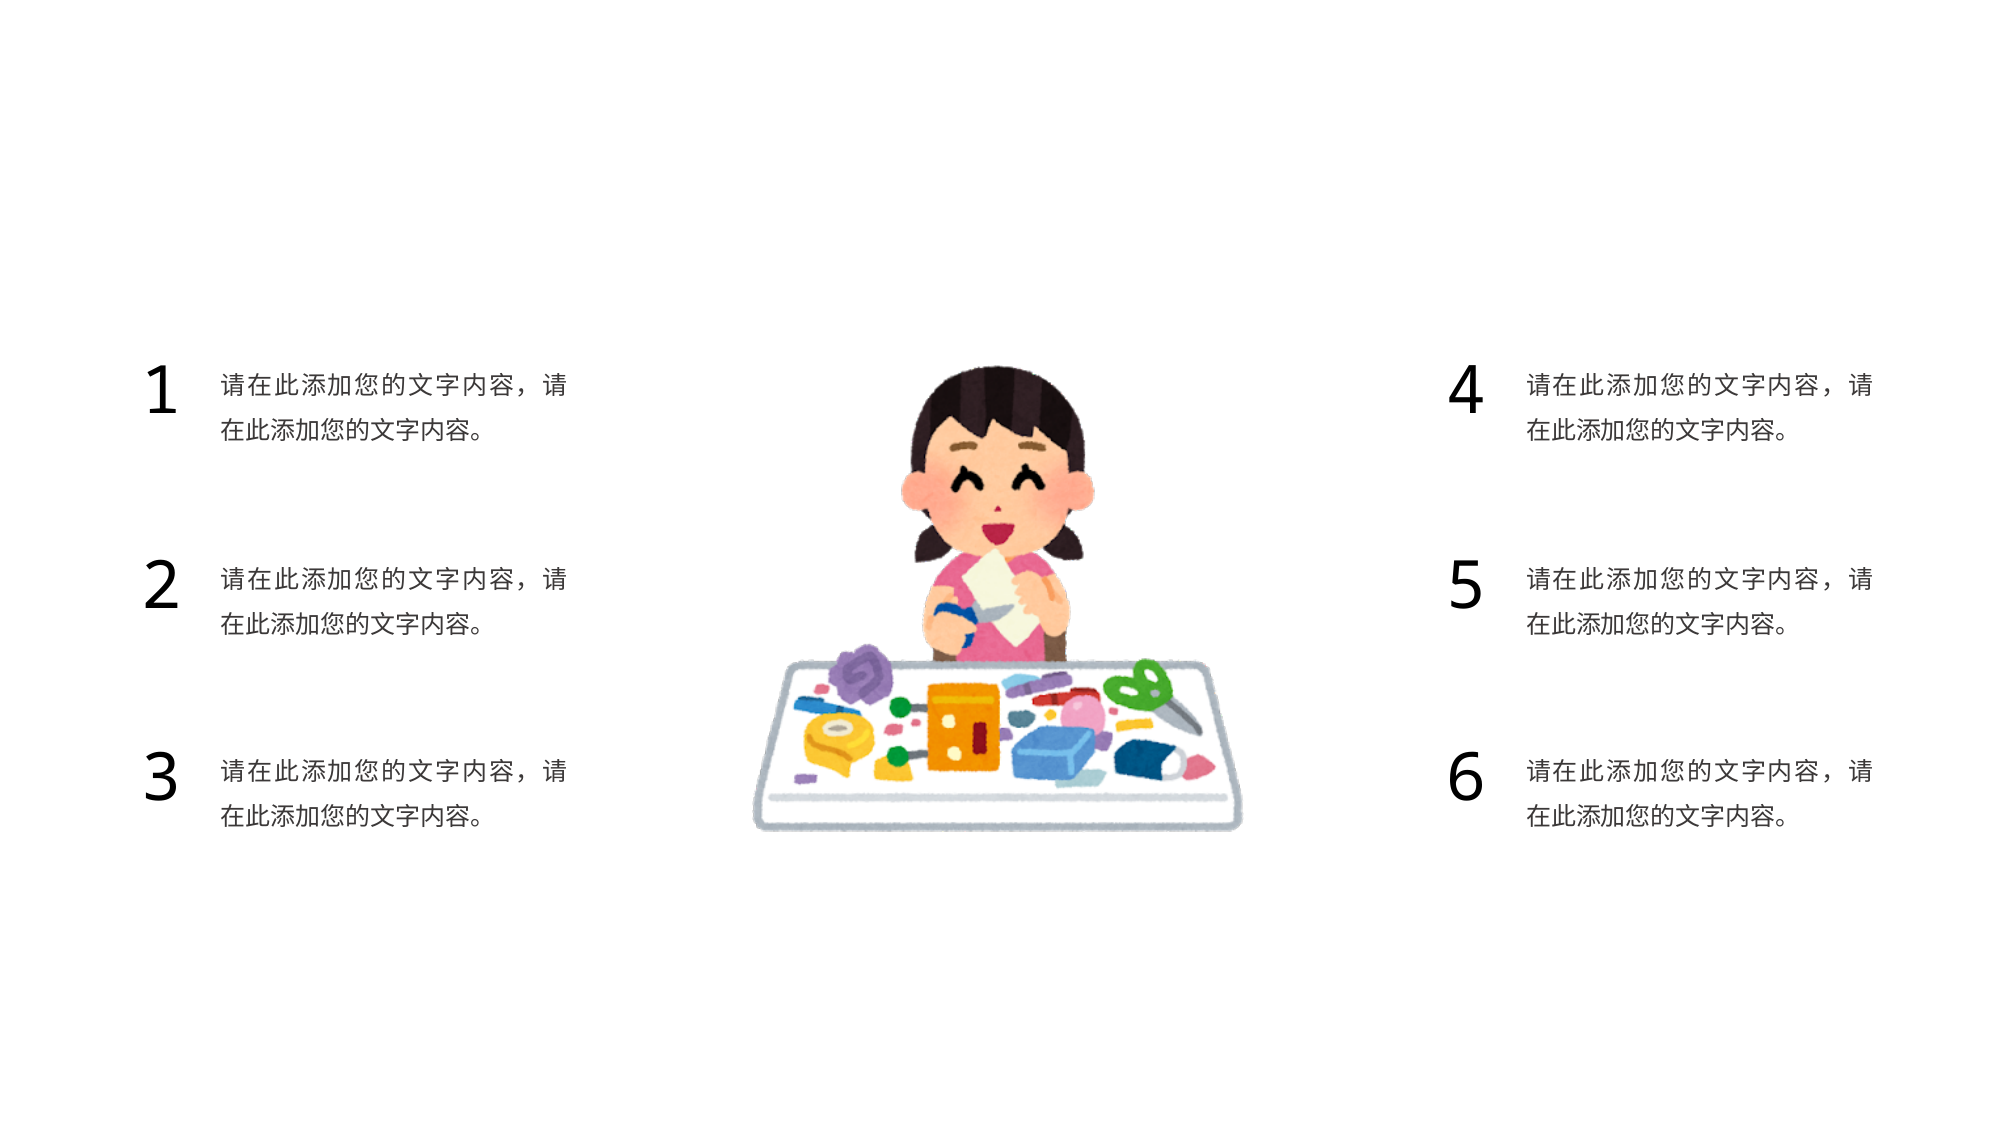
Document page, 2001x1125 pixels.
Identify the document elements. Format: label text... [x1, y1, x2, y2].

text_box 1 [57, 339, 196, 435]
text_box 请在此添加您的文字内容，请在此添加您的文字内容。 [205, 733, 583, 838]
text_box 3 [57, 725, 196, 821]
picture [738, 346, 1262, 855]
text_box 请在此添加您的文字内容，请在此添加您的文字内容。 [205, 347, 583, 452]
text_box 请在此添加您的文字内容，请在此添加您的文字内容。 [1511, 541, 1889, 647]
text_box 请在此添加您的文字内容，请在此添加您的文字内容。 [205, 541, 583, 647]
text_box 请在此添加您的文字内容，请在此添加您的文字内容。 [1511, 347, 1889, 452]
text_box 请在此添加您的文字内容，请在此添加您的文字内容。 [1511, 733, 1889, 838]
text_box 6 [1363, 725, 1502, 821]
text_box 4 [1363, 339, 1502, 435]
text_box 5 [1363, 534, 1502, 630]
text_box 2 [57, 534, 196, 630]
